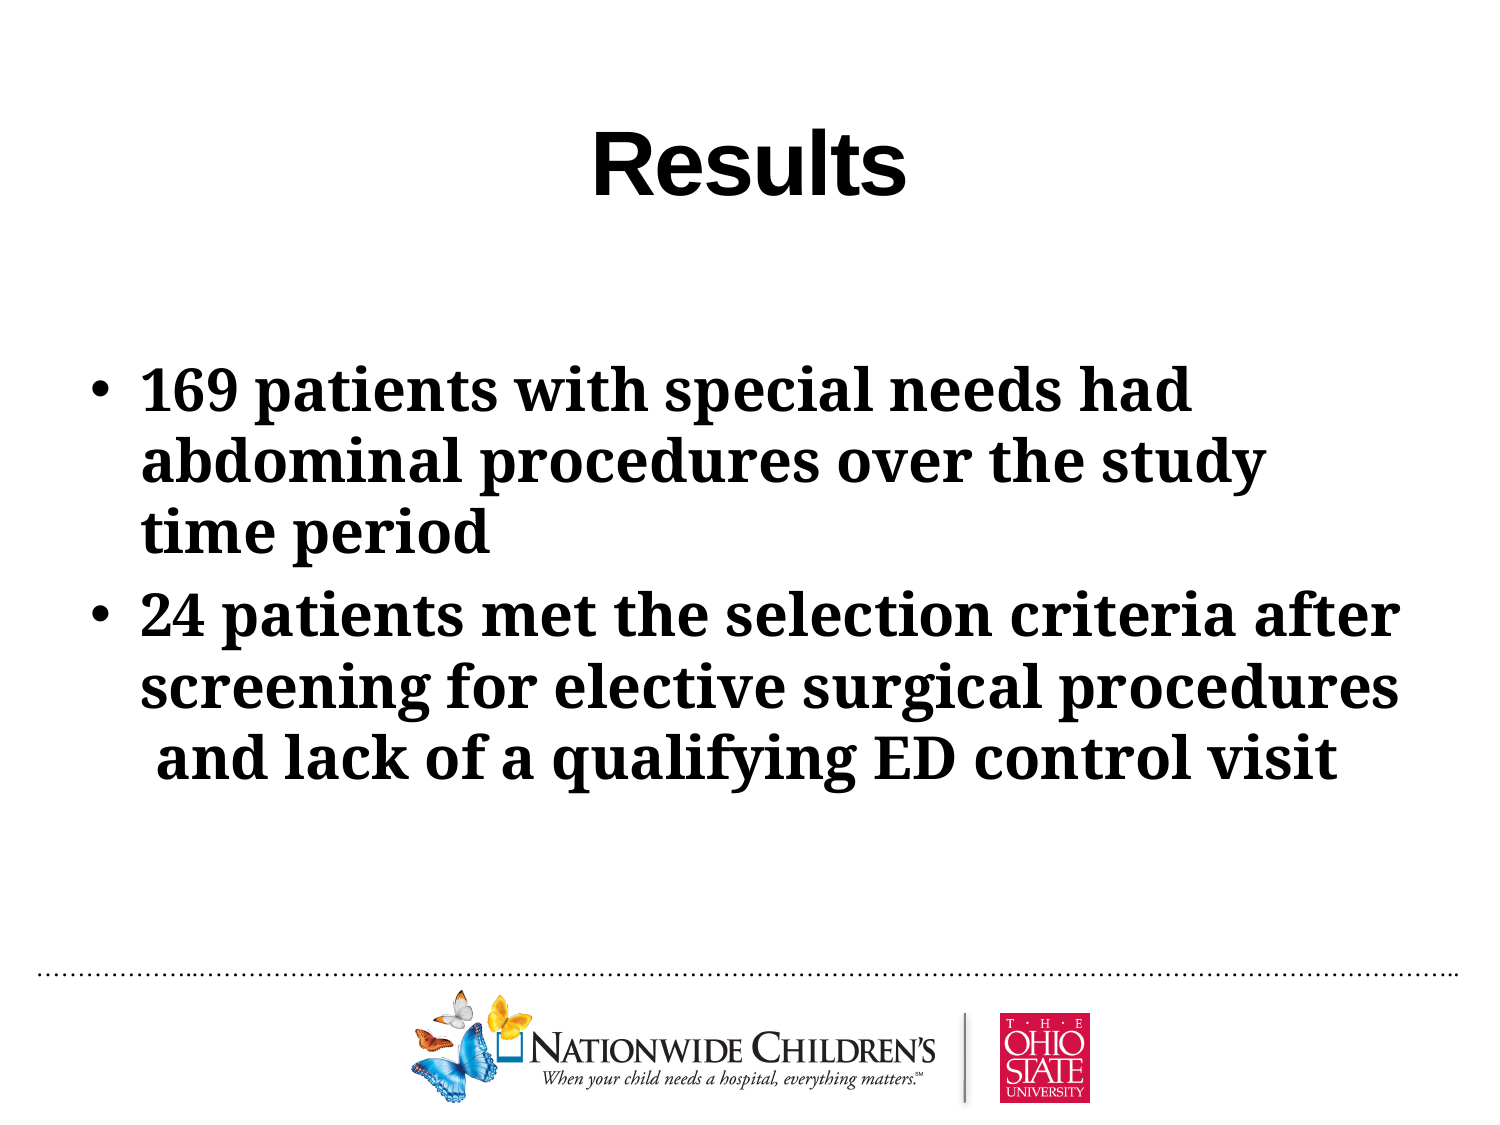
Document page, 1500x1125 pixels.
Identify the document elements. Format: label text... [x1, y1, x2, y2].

picture [1000, 1013, 1090, 1103]
title Results [75, 45, 1425, 257]
list 169 patients with special needs had abdominal procedures over the study time period 24 patients met the selection criteria after screening for elective surgical procedures and lack of a qualifying ED control visit [75, 344, 1425, 813]
picture [411, 990, 935, 1103]
